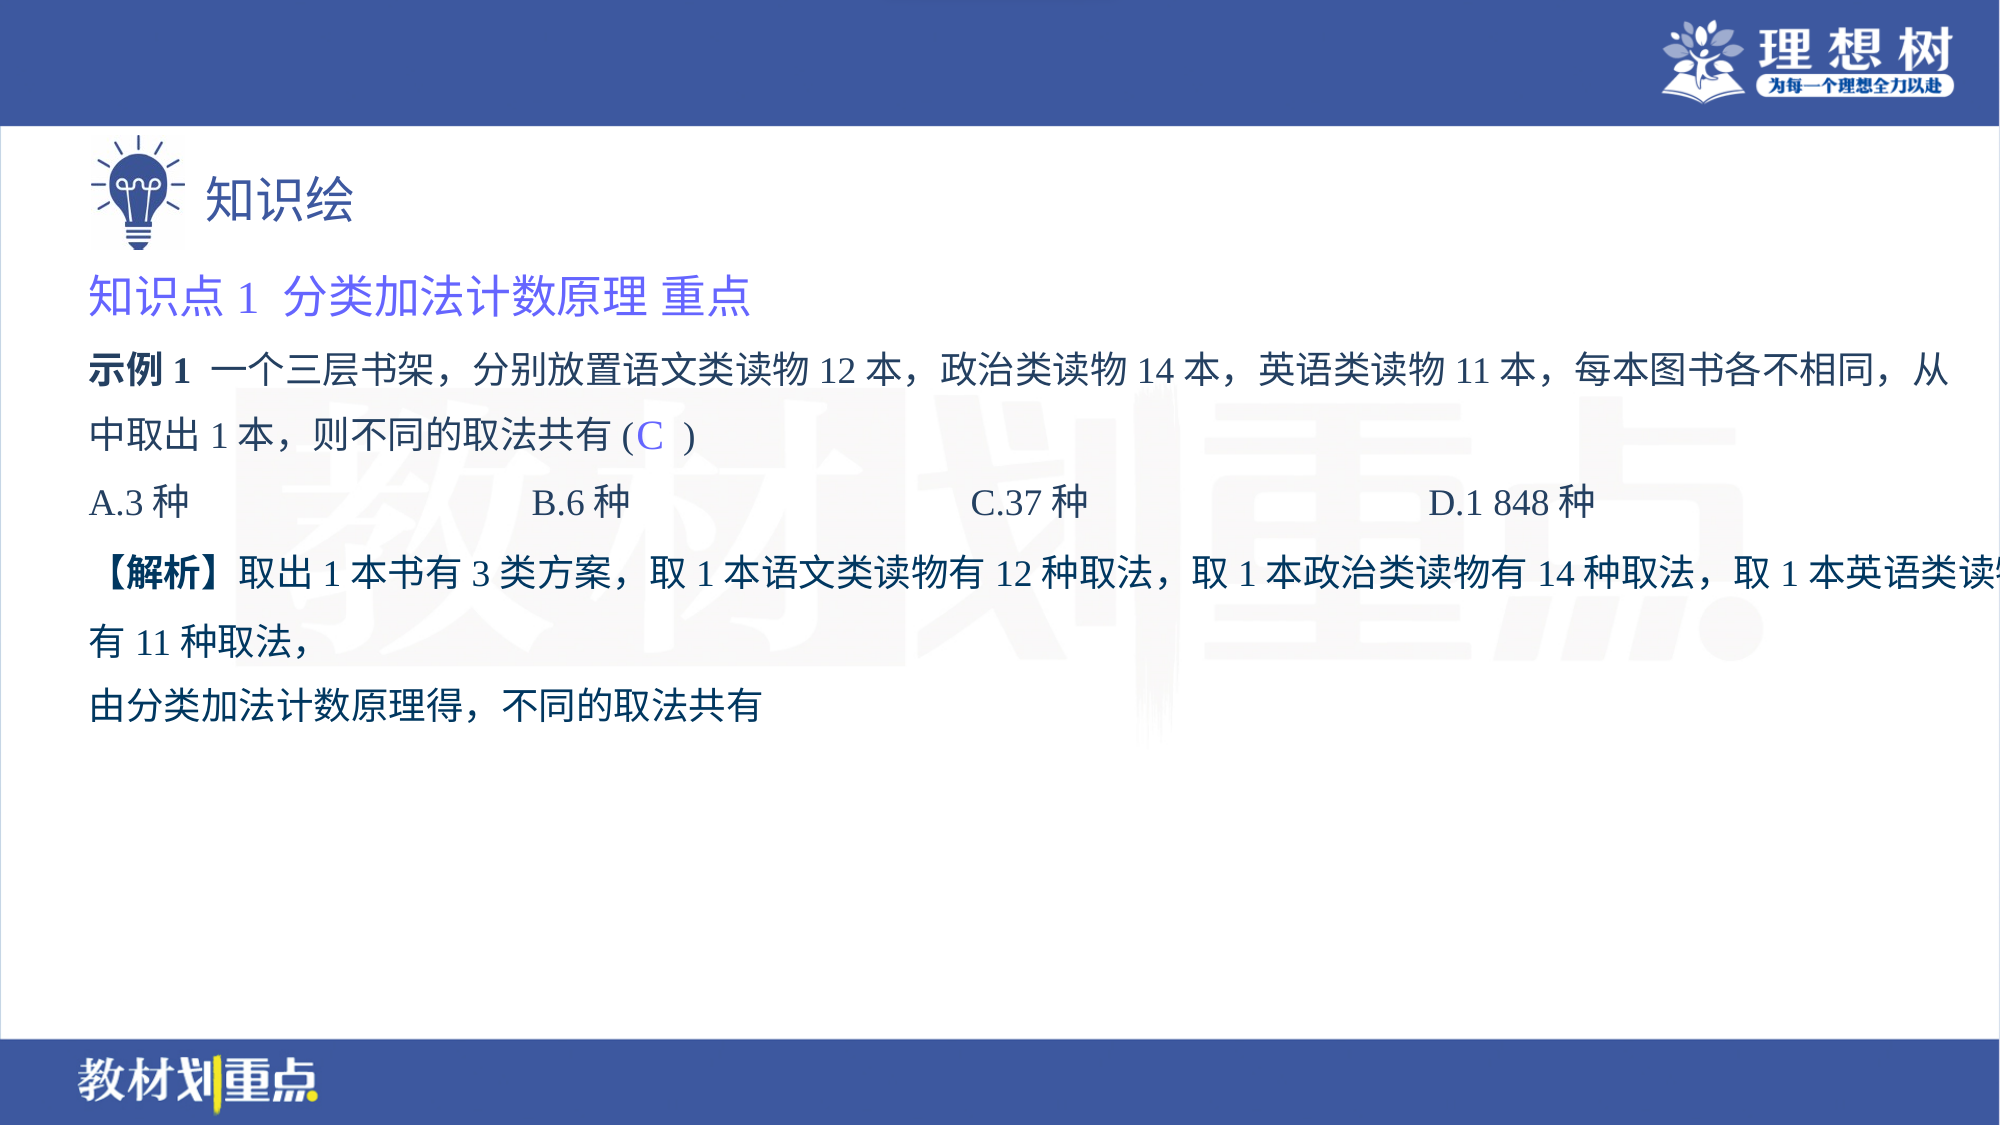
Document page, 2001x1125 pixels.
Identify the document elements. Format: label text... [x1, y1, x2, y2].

picture [0, 0, 2000, 1125]
text_box 知识绘 [205, 155, 501, 241]
text_box A.3种 B.6种 C.37种 D.1 848种 [88, 456, 1911, 516]
text_box C [621, 405, 680, 456]
text_box 示例1 一个三层书架，分别放置语文类读物12本，政治类读物14本，英语类读物11本，每本图书各不相同，从 中取出1本，则不同的取法共有( ) [88, 322, 1911, 449]
text_box 知识点1 分类加法计数原理 重点 [88, 241, 1911, 322]
